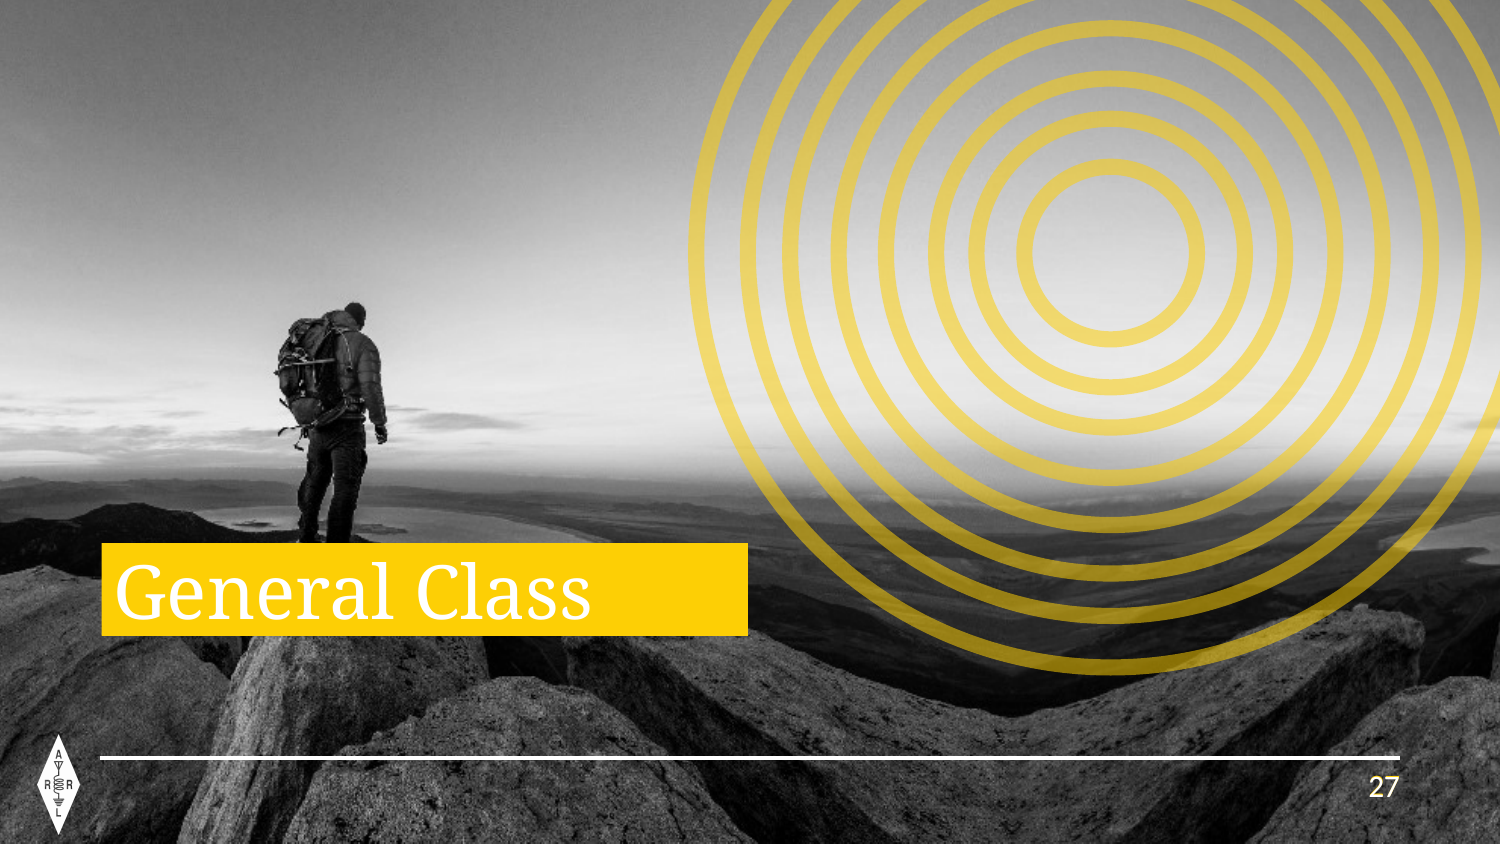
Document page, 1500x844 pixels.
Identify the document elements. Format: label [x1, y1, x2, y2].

text_box [37, 734, 1400, 835]
picture [0, 0, 1500, 844]
text_box [696, 0, 1500, 668]
